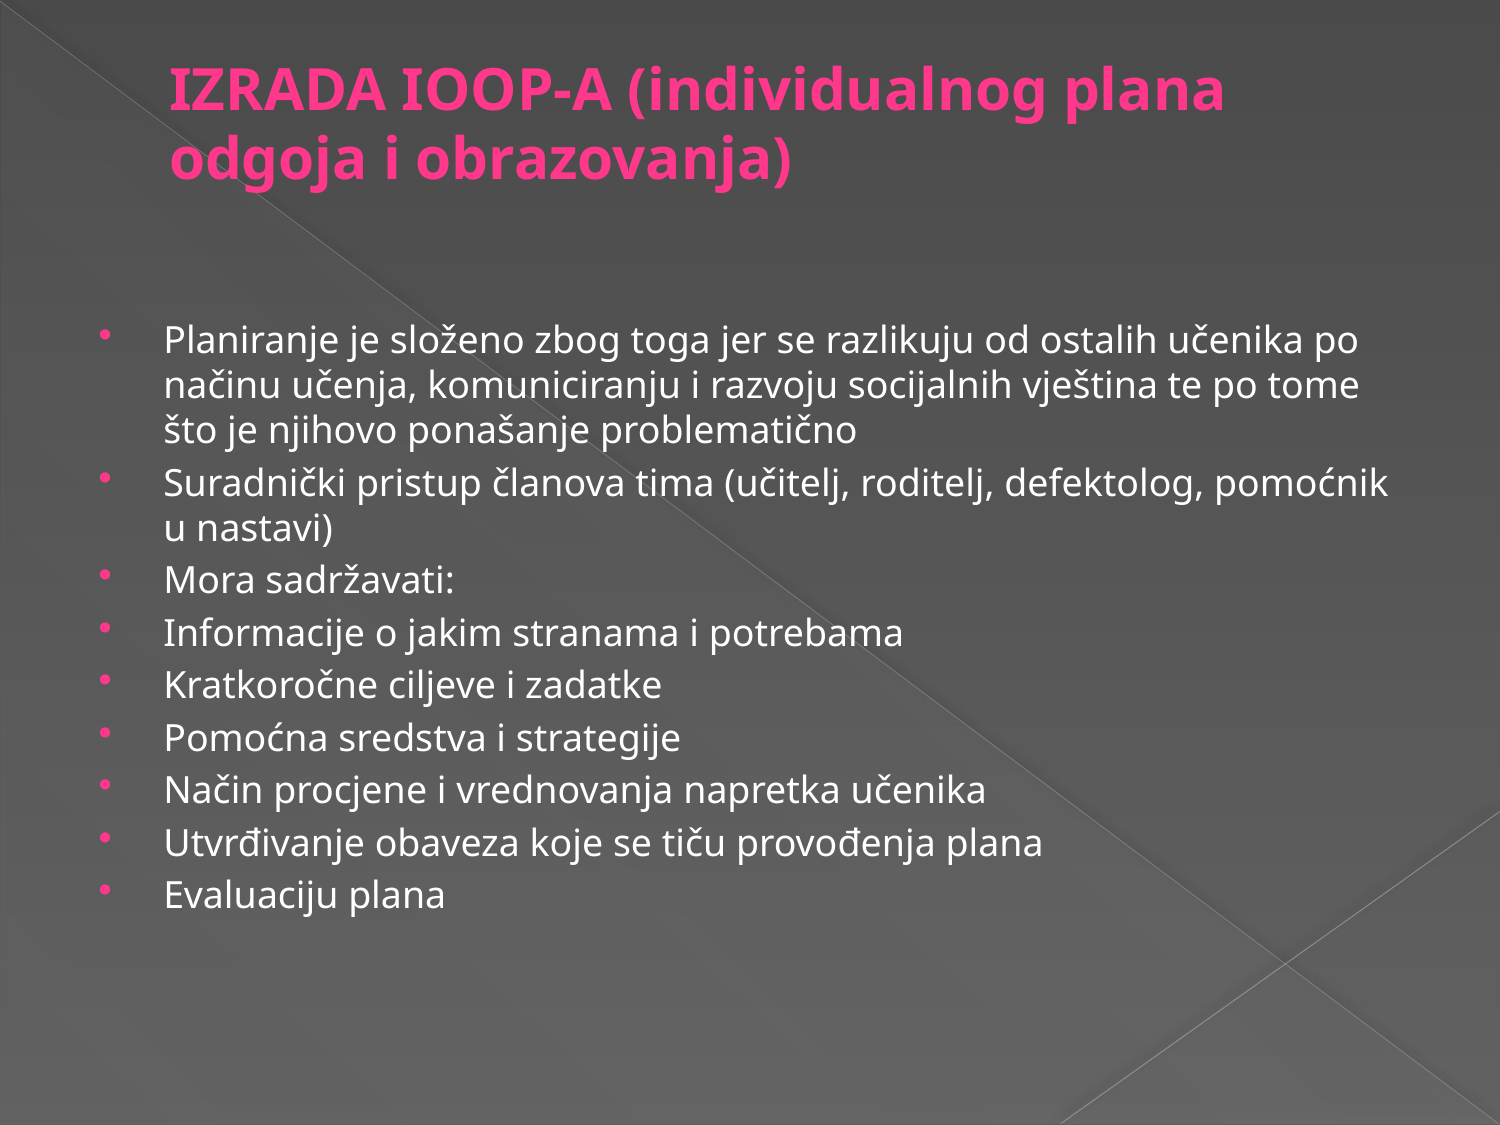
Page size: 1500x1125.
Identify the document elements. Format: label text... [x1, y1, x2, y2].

list Planiranje je složeno zbog toga jer se razlikuju od ostalih učenika po načinu učenja, komuniciranju i razvoju socijalnih vještina te po tome što je njihovo ponašanje problematično Suradnički pristup članova tima (učitelj, roditelj, defektolog, pomoćnik u nastavi) Mora sadržavati: Informacije o jakim stranama i potrebama Kratkoročne ciljeve i zadatke Pomoćna sredstva i strategije Način procjene i vrednovanja napretka učenika Utvrđivanje obaveza koje se tiču provođenja plana Evaluaciju plana [75, 308, 1425, 1059]
title IZRADA IOOP-A (individualnog plana odgoja i obrazovanja) [75, 43, 1425, 200]
